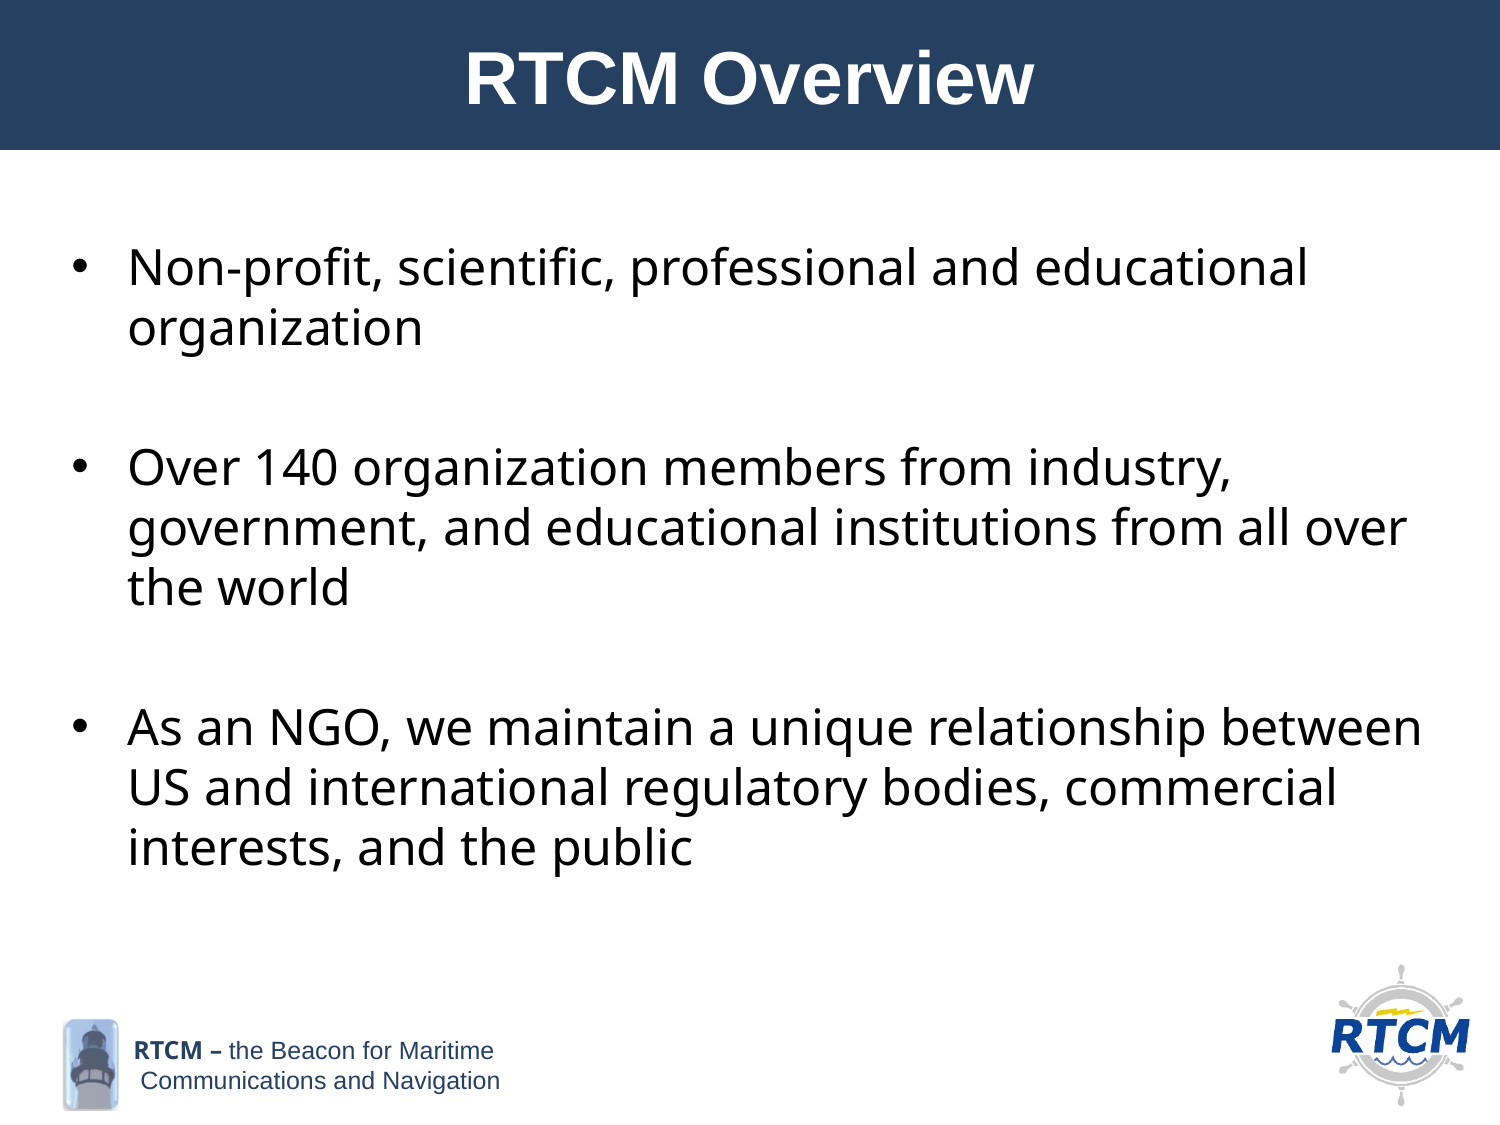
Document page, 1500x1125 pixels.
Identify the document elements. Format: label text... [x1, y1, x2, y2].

list Non-profit, scientific, professional and educational organization Over 140 organization members from industry, government, and educational institutions from all over the world As an NGO, we maintain a unique relationship between US and international regulatory bodies, commercial interests, and the public [56, 227, 1444, 975]
text_box RTCM Overview [0, 0, 1500, 150]
picture [1329, 962, 1472, 1108]
